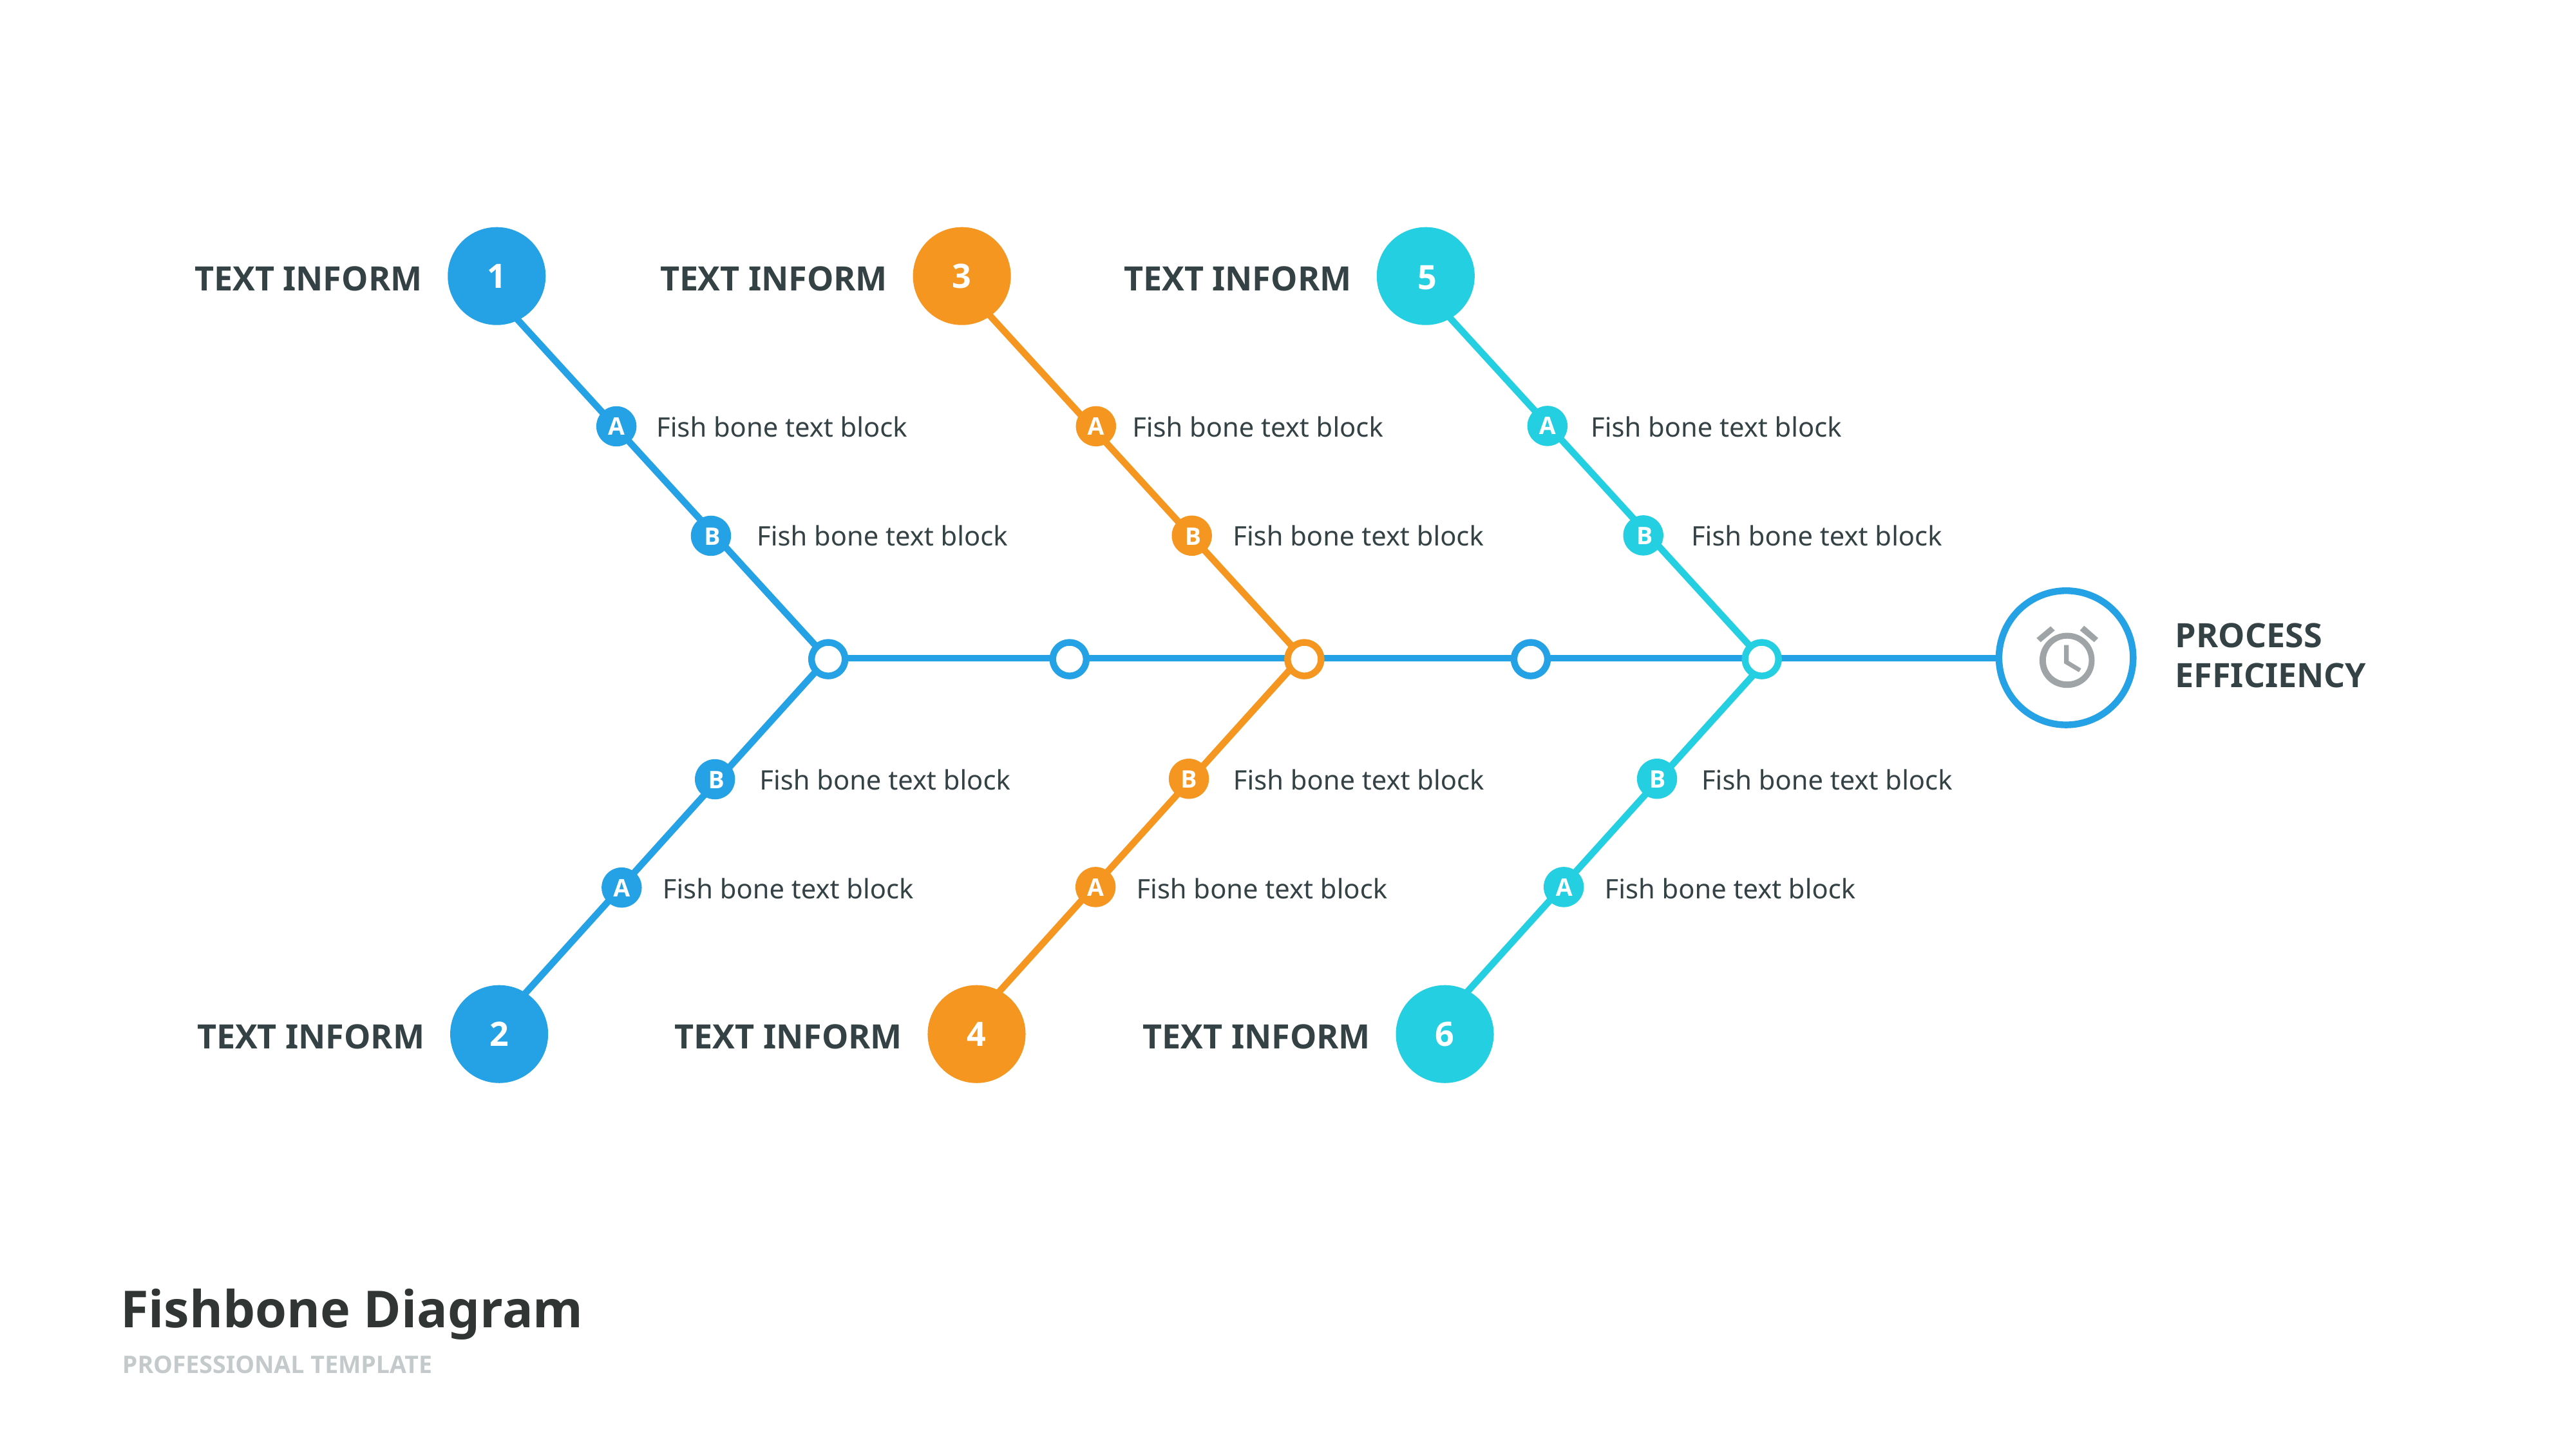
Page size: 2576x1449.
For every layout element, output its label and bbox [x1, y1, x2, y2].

text_box [159, 230, 2438, 1080]
